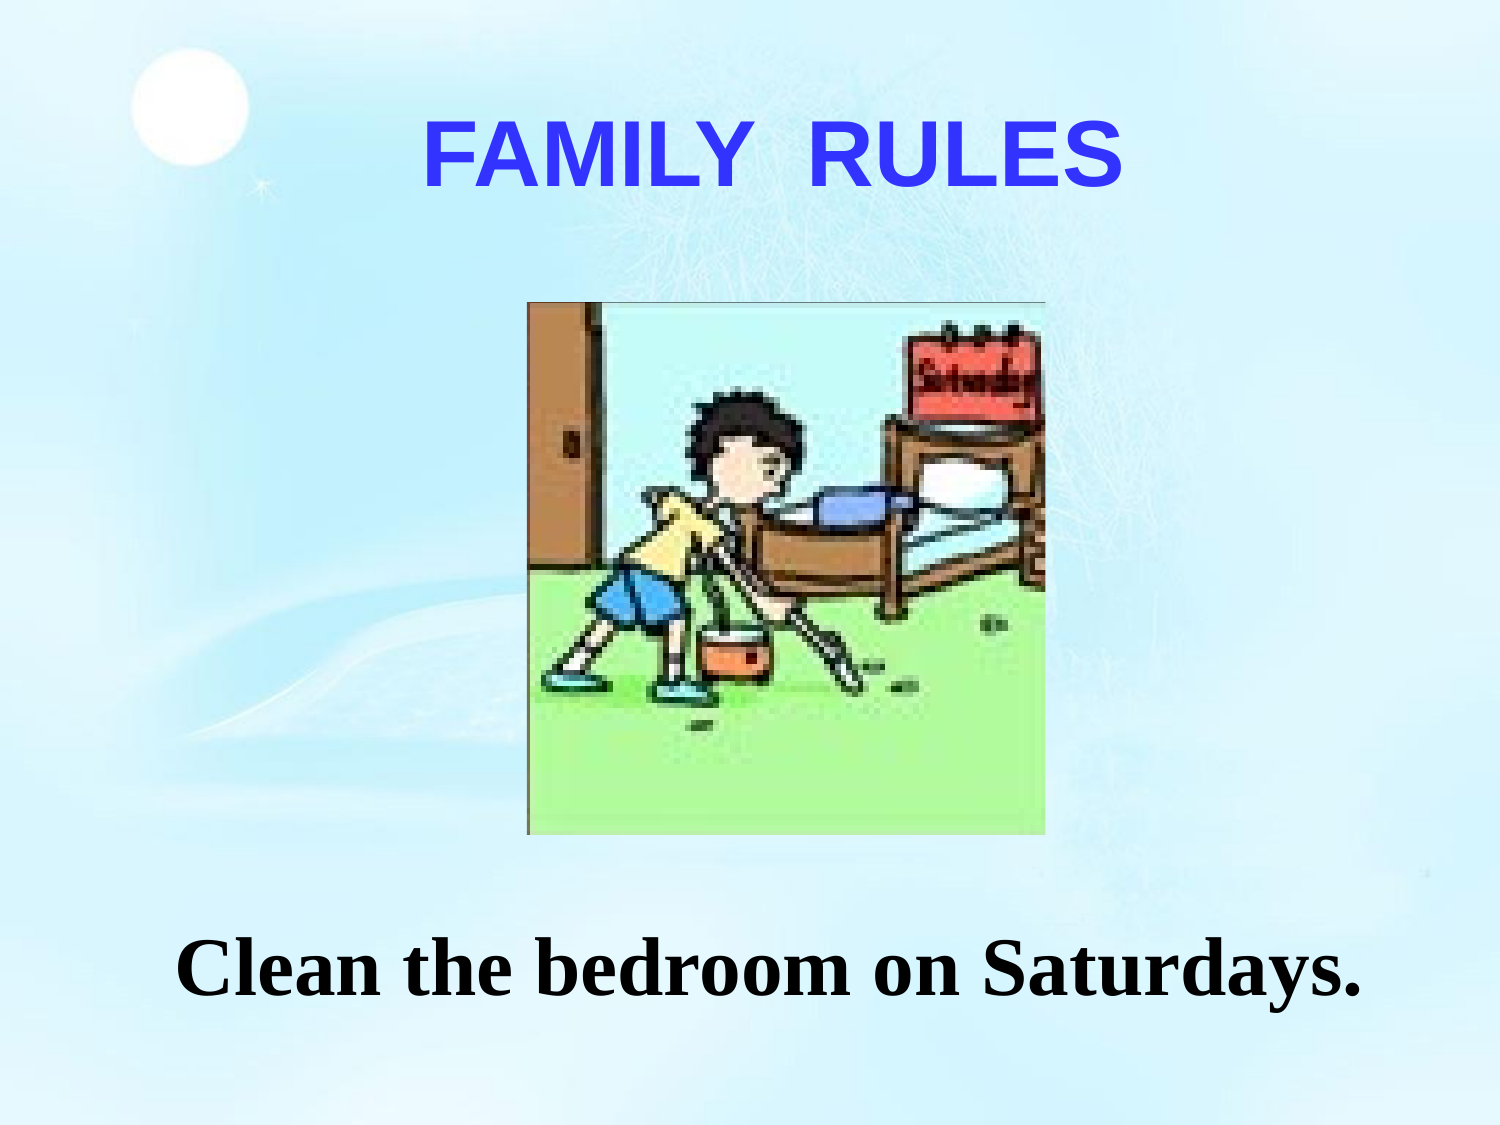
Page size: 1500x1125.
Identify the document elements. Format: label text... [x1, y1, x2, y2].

text_box Clean the bedroom on Saturdays. [159, 904, 1436, 1020]
text_box FAMILY RULES [359, 90, 1187, 209]
picture [0, 0, 1500, 1125]
